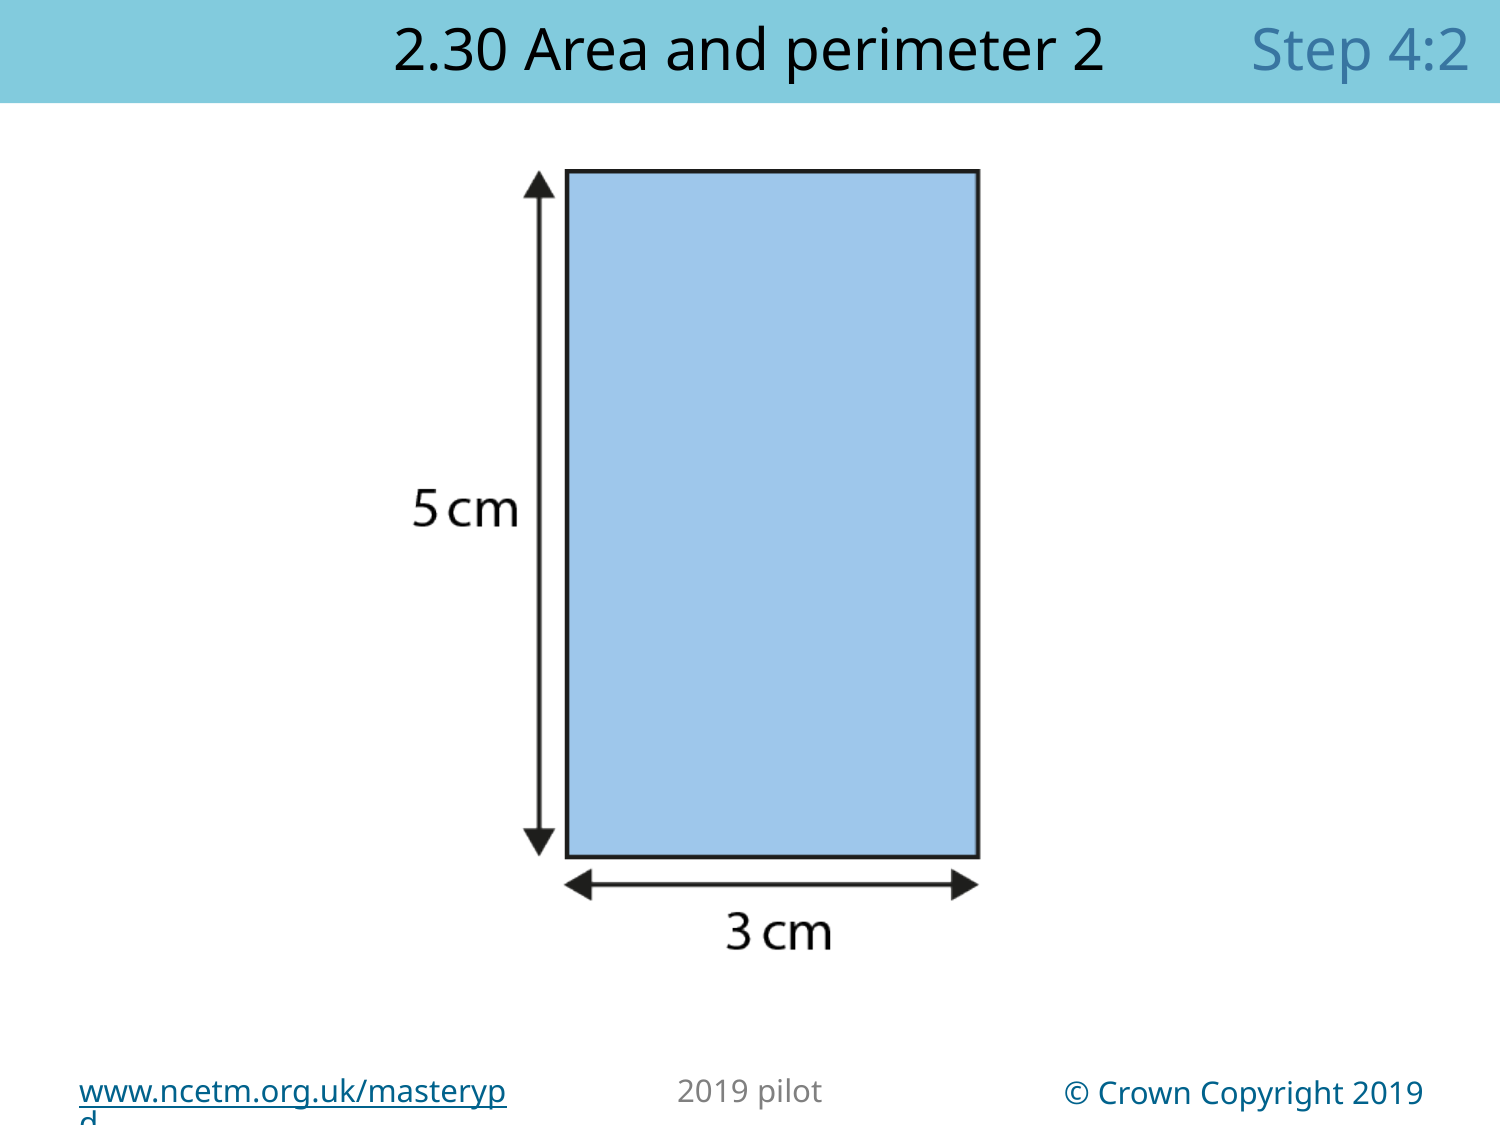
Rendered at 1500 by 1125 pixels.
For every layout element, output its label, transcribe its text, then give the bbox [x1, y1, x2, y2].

list Step 4:2 [0, 0, 1500, 104]
picture [101, 169, 1399, 956]
